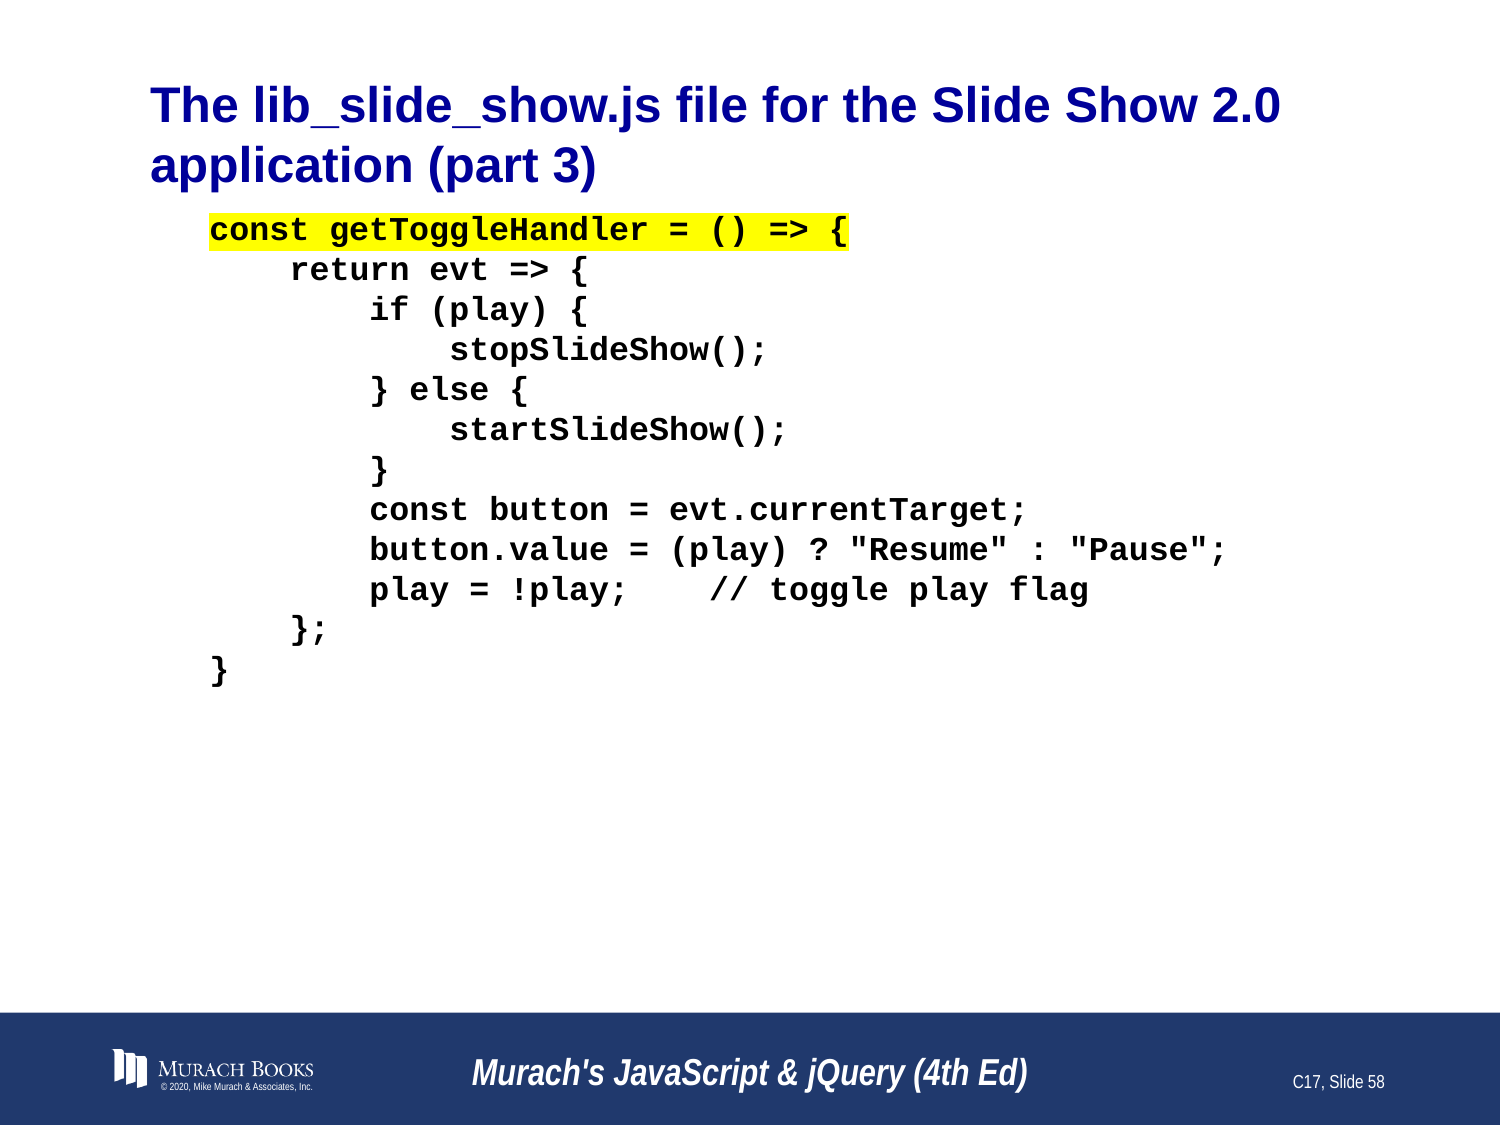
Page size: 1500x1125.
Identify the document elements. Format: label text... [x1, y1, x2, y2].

list const getToggleHandler = () => { return evt => { if (play) { stopSlideShow(); } else { startSlideShow(); } const button = evt.currentTarget; button.value = (play) ? "Resume" : "Pause"; play = !play; // toggle play flag }; } [137, 200, 1350, 1000]
slide_number C17, Slide 58 [1087, 1025, 1400, 1100]
title The lib_slide_show.js file for the Slide Show 2.0 application (part 3) [150, 72, 1350, 194]
slide_number Murach's JavaScript & jQuery (4th Ed) [463, 1025, 1050, 1100]
footer © 2020, Mike Murach & Associates, Inc. [12, 1025, 463, 1100]
